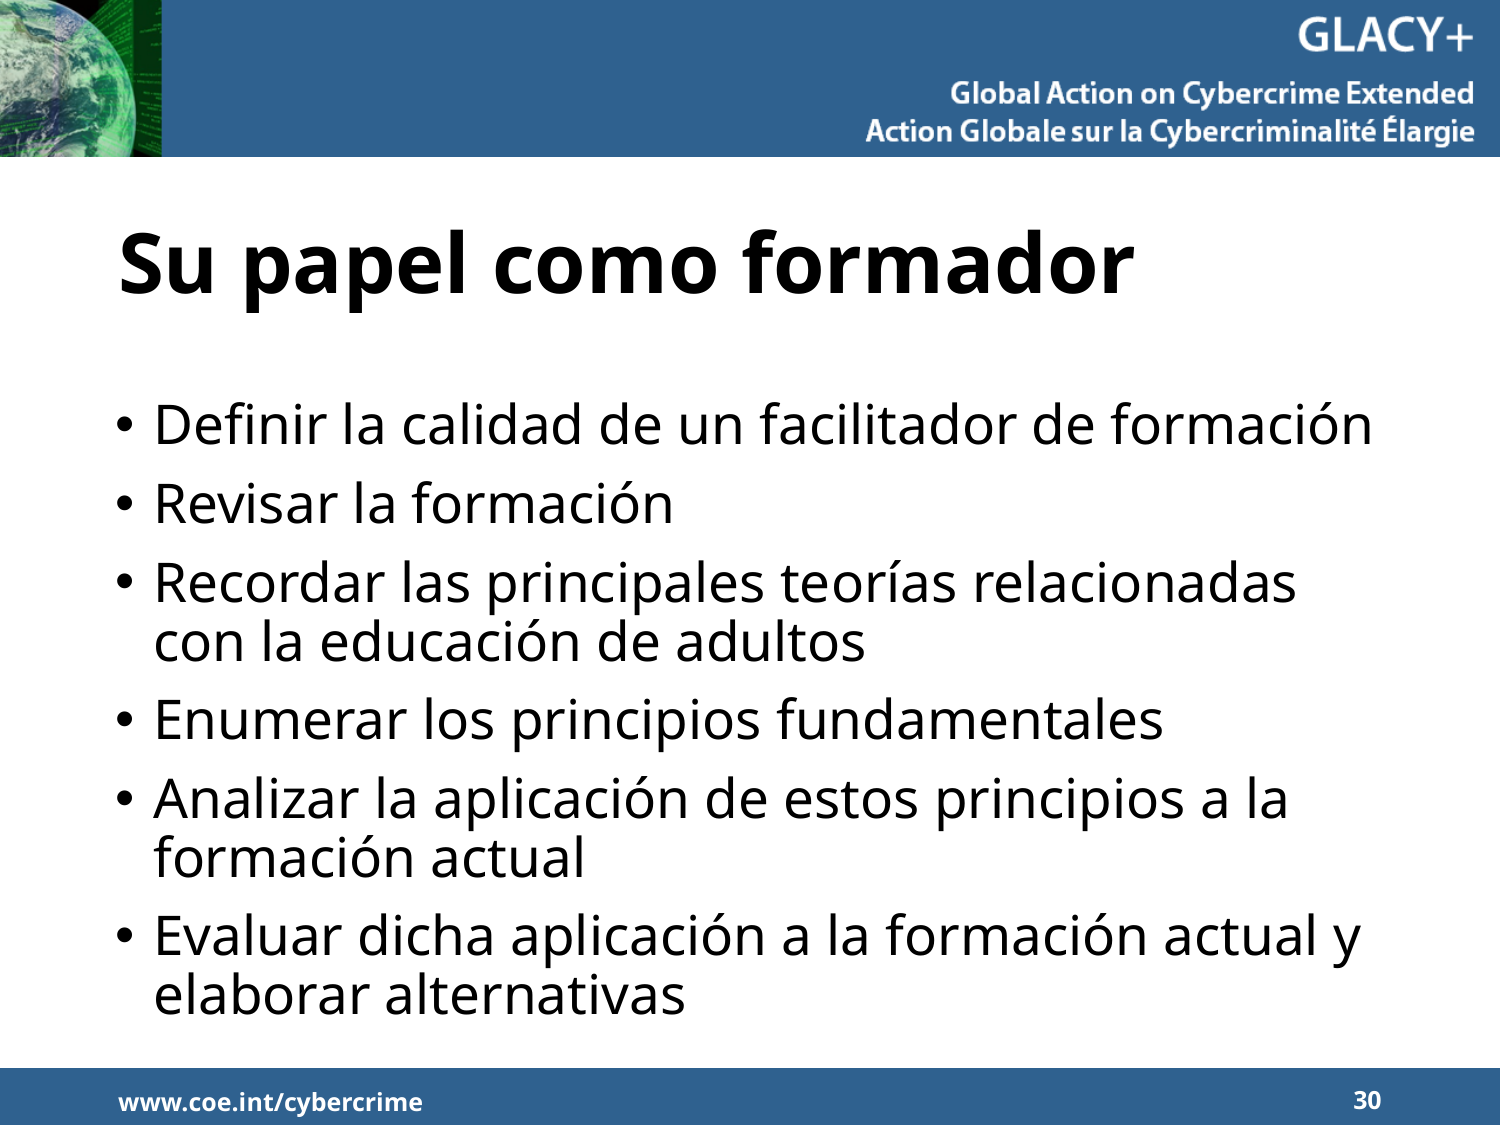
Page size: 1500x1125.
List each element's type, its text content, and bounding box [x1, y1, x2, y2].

slide_number www.coe.int/cybercrime [103, 1071, 491, 1125]
picture [0, 0, 1500, 157]
list Definir la calidad de un facilitador de formación Revisar la formación Recordar las principales teorías relacionadas con la educación de adultos Enumerar los principios fundamentales Analizar la aplicación de estos principios a la formación actual Evaluar dicha aplicación a la formación actual y elaborar alternativas [100, 390, 1394, 1044]
title Su papel como formador [103, 171, 1397, 363]
slide_number 30 [1059, 1071, 1397, 1125]
